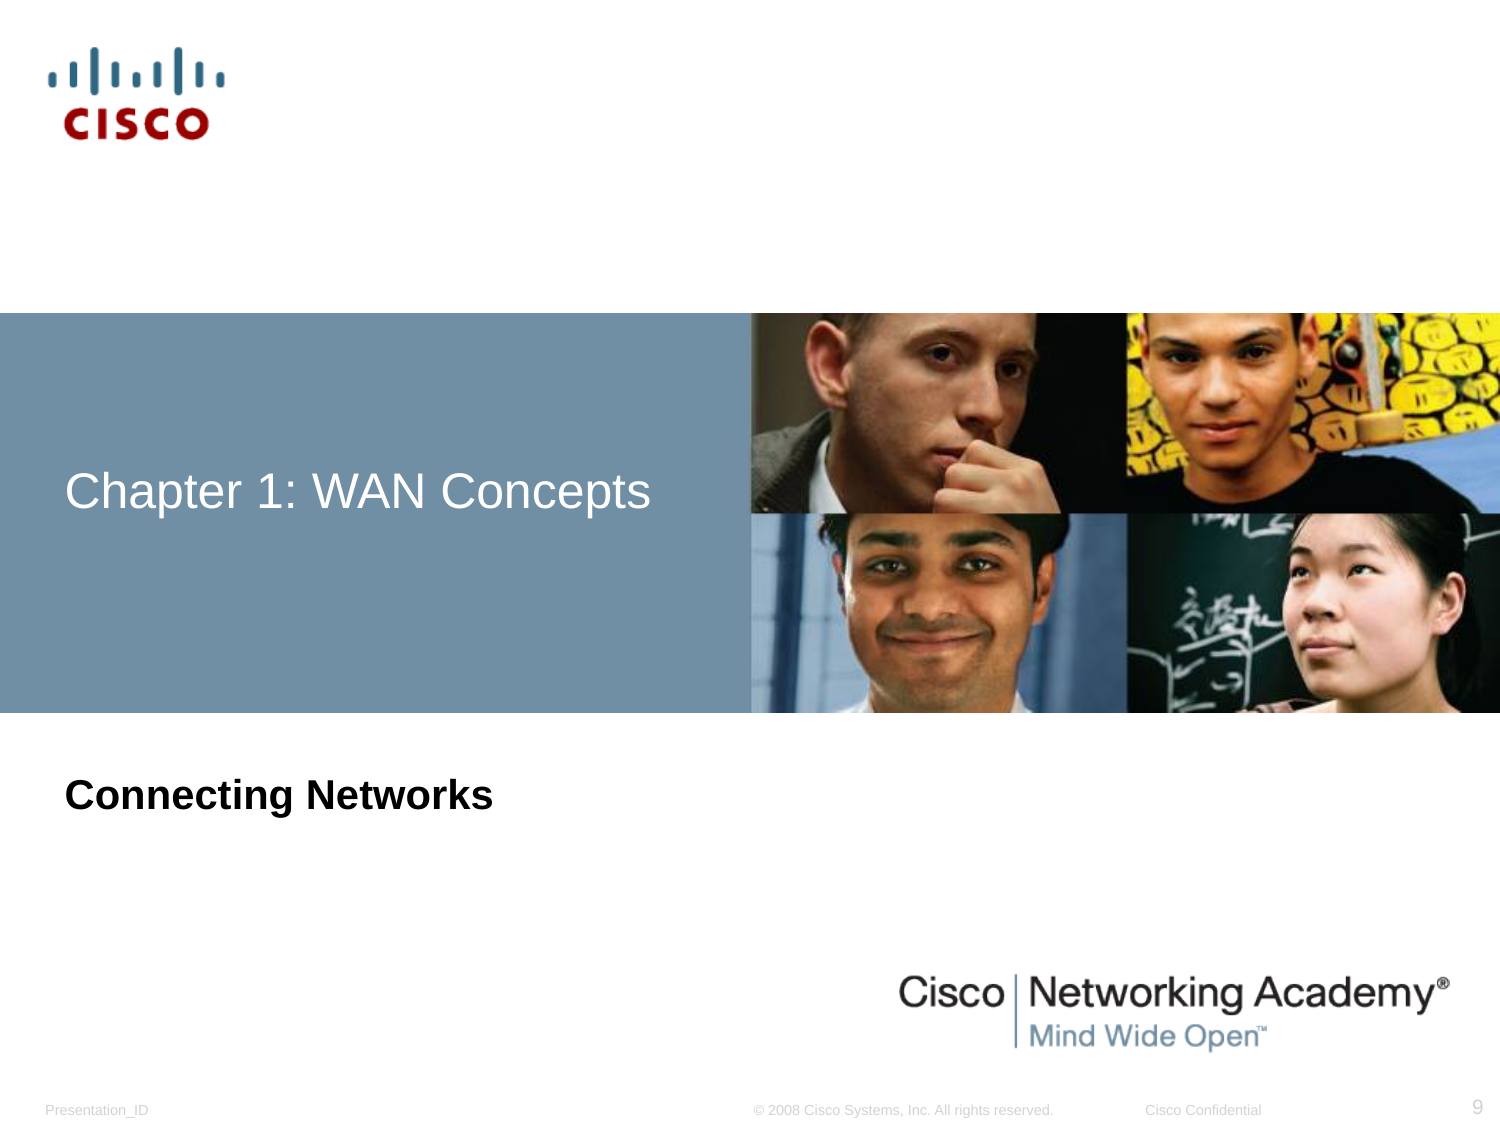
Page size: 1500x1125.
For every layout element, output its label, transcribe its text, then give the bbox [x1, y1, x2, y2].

picture [0, 313, 1500, 713]
picture [40, 19, 233, 168]
title Chapter 1: WAN Concepts [51, 371, 711, 615]
subtitle Connecting Networks [51, 766, 1165, 875]
picture [899, 974, 1450, 1053]
